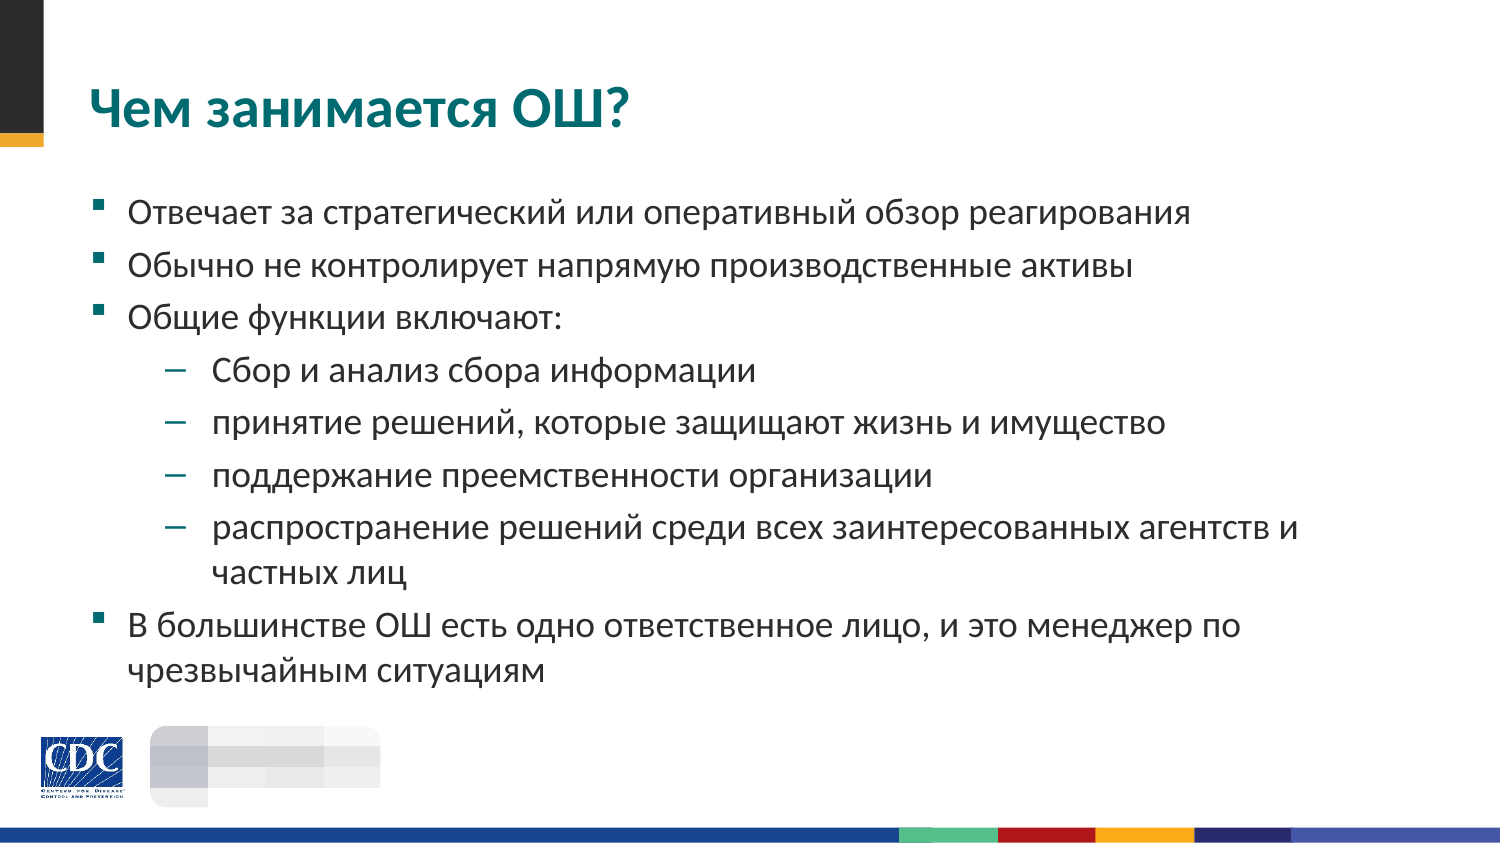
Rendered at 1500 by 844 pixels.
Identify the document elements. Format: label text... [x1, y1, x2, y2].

title Чем занимается ОШ? [75, 33, 1425, 147]
list Отвечает за стратегический или оперативный обзор реагирования Обычно не контролирует напрямую производственные активы Общие функции включают: Сбор и анализ сбора информации принятие решений, которые защищают жизнь и имущество поддержание преемственности организации распространение решений среди всех заинтересованных агентств и частных лиц В большинстве ОШ есть одно ответственное лицо, и это менеджер по чрезвычайным ситуациям [75, 179, 1414, 728]
picture [41, 737, 125, 798]
